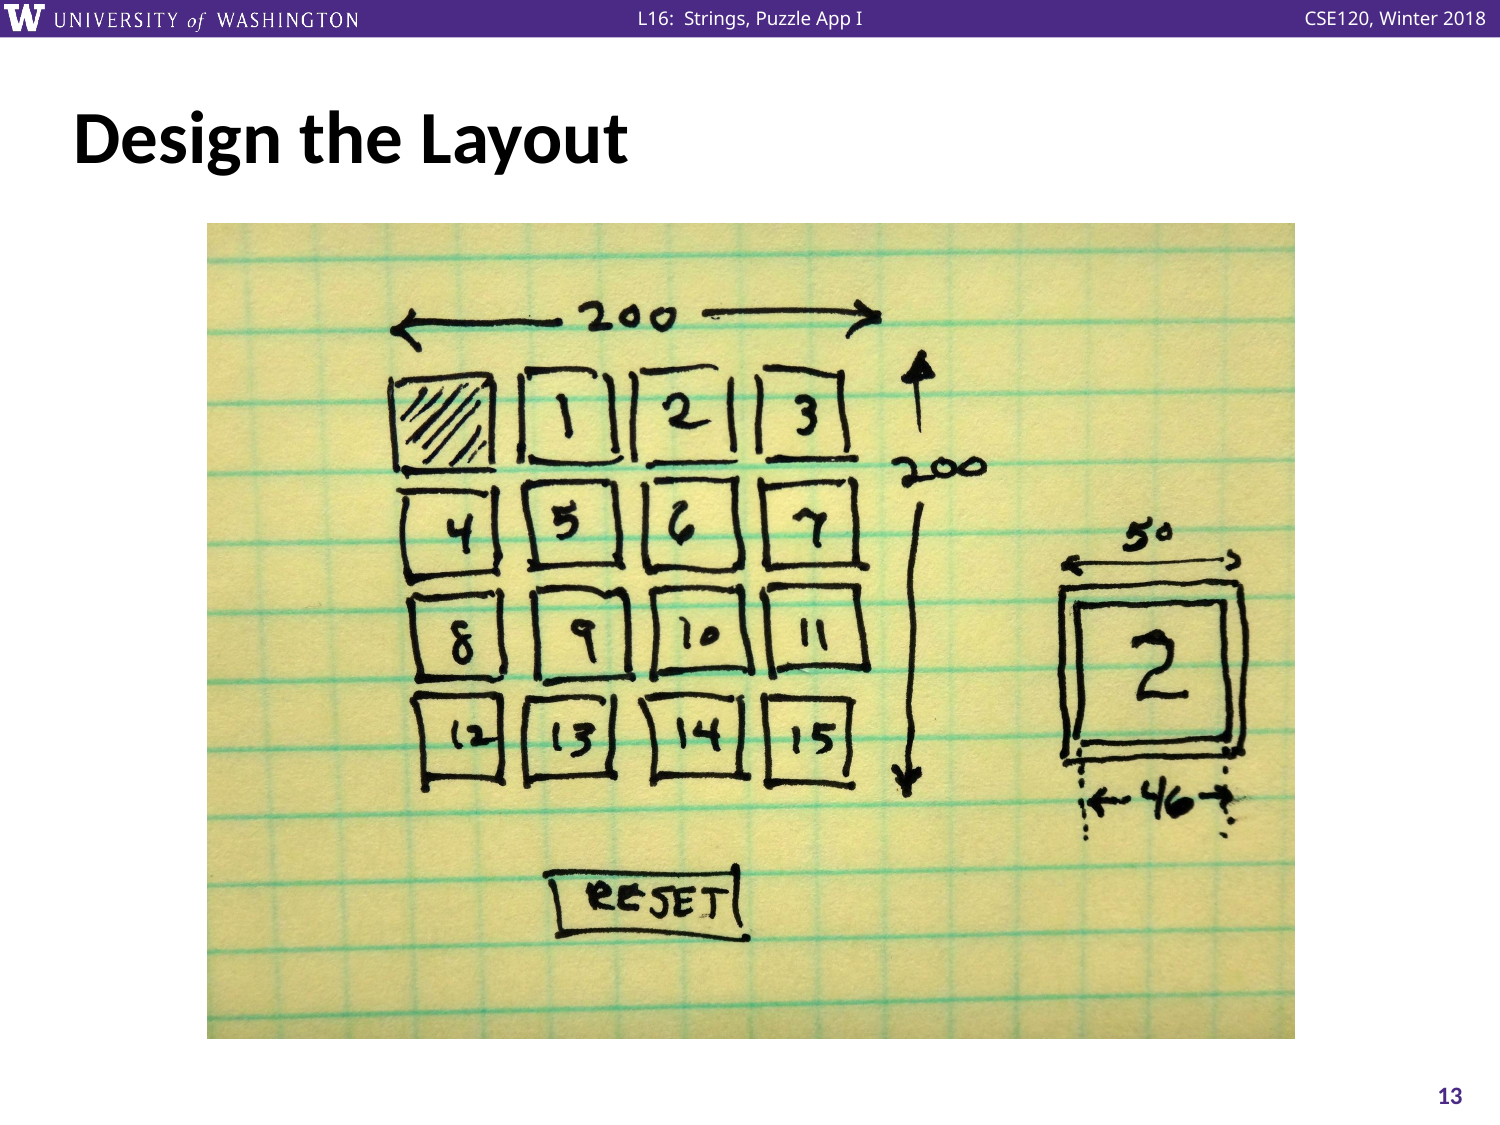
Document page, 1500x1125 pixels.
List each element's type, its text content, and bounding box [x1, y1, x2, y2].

picture [4, 4, 358, 32]
title Design the Layout [58, 71, 1438, 197]
slide_number 13 [1400, 1065, 1500, 1125]
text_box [160, 173, 1278, 917]
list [207, 223, 1296, 1040]
